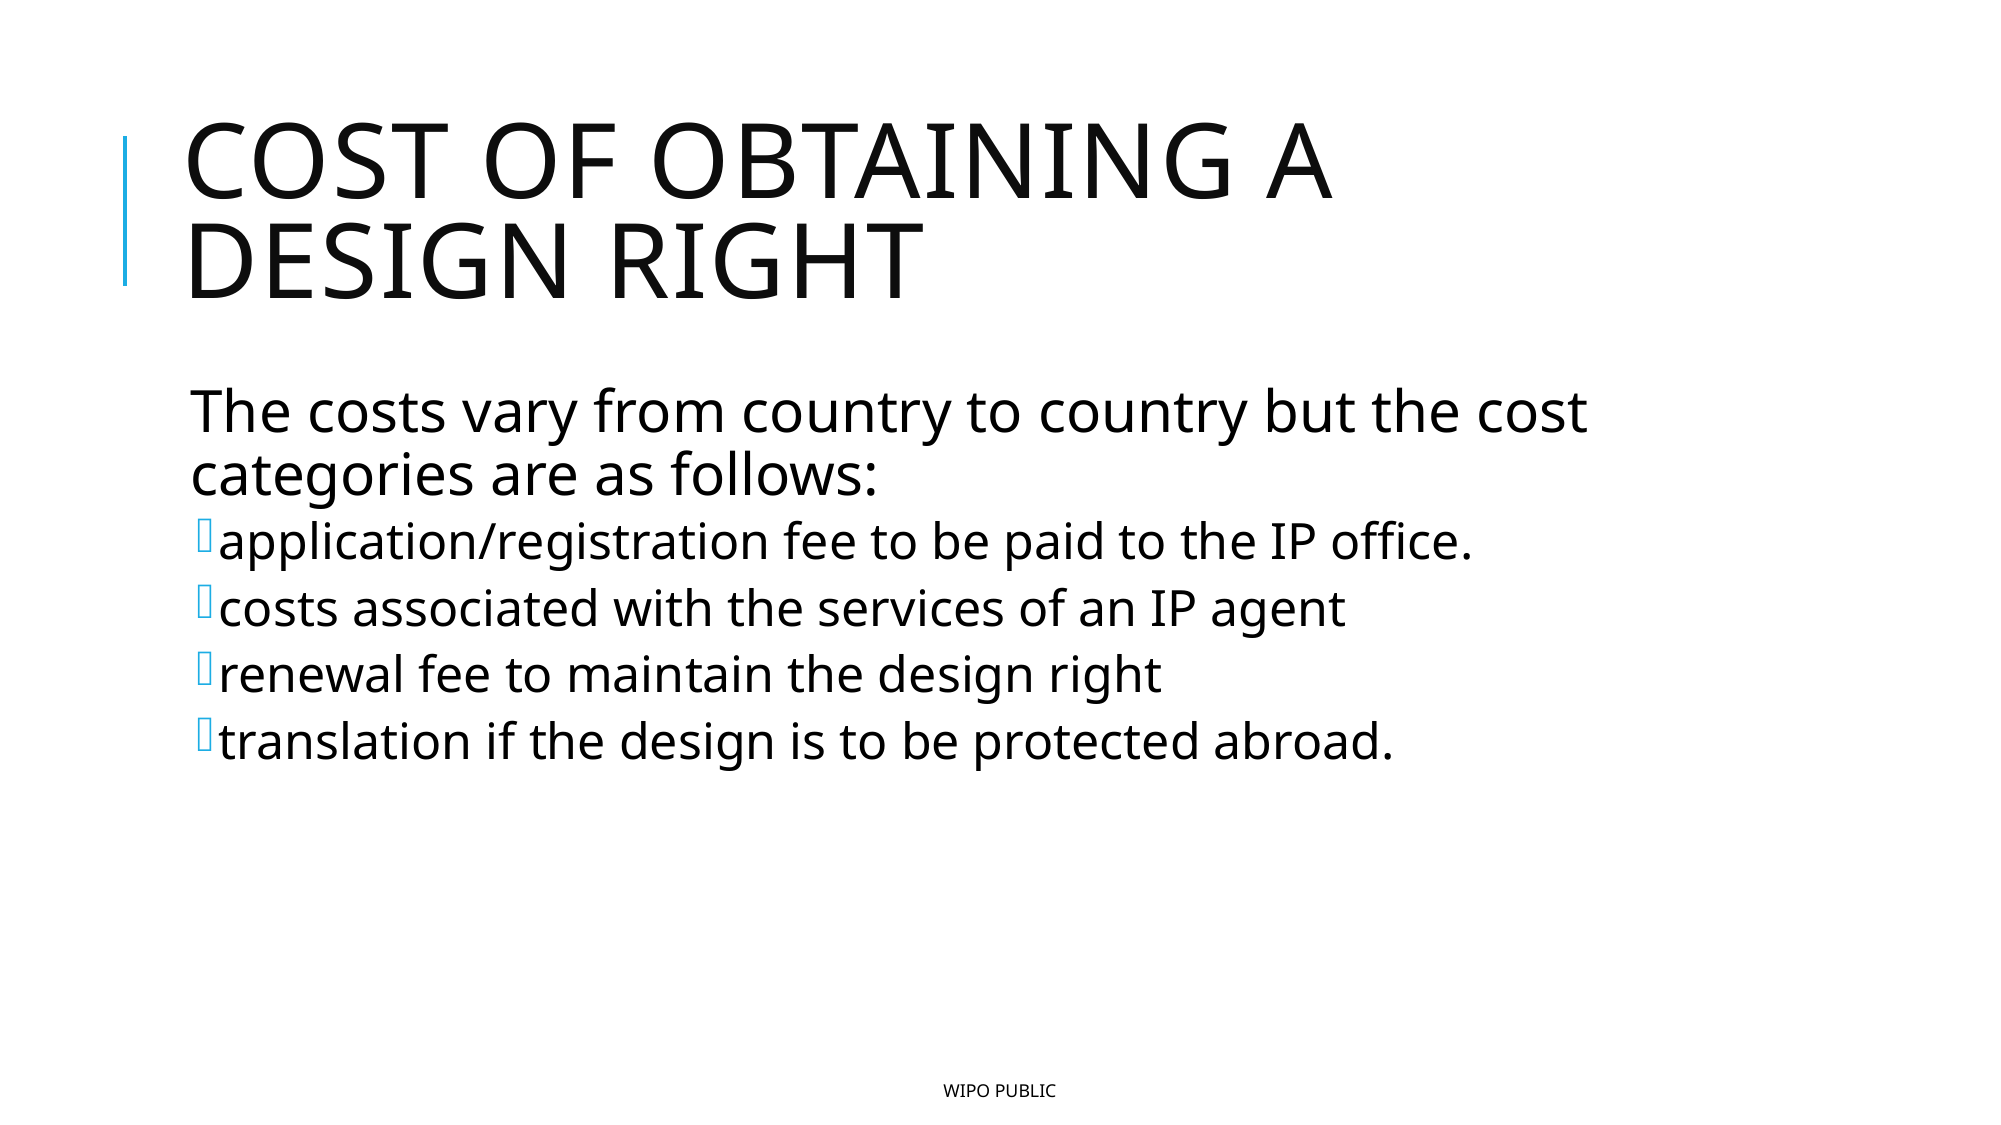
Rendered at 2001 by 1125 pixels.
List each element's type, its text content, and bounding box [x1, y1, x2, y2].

title Cost of obtaining a design right [168, 96, 1763, 342]
list The costs vary from country to country but the cost categories are as follows: application/registration fee to be paid to the IP office. costs associated with the services of an IP agent renewal fee to maintain the design right translation if the design is to be protected abroad. [168, 375, 1763, 1035]
